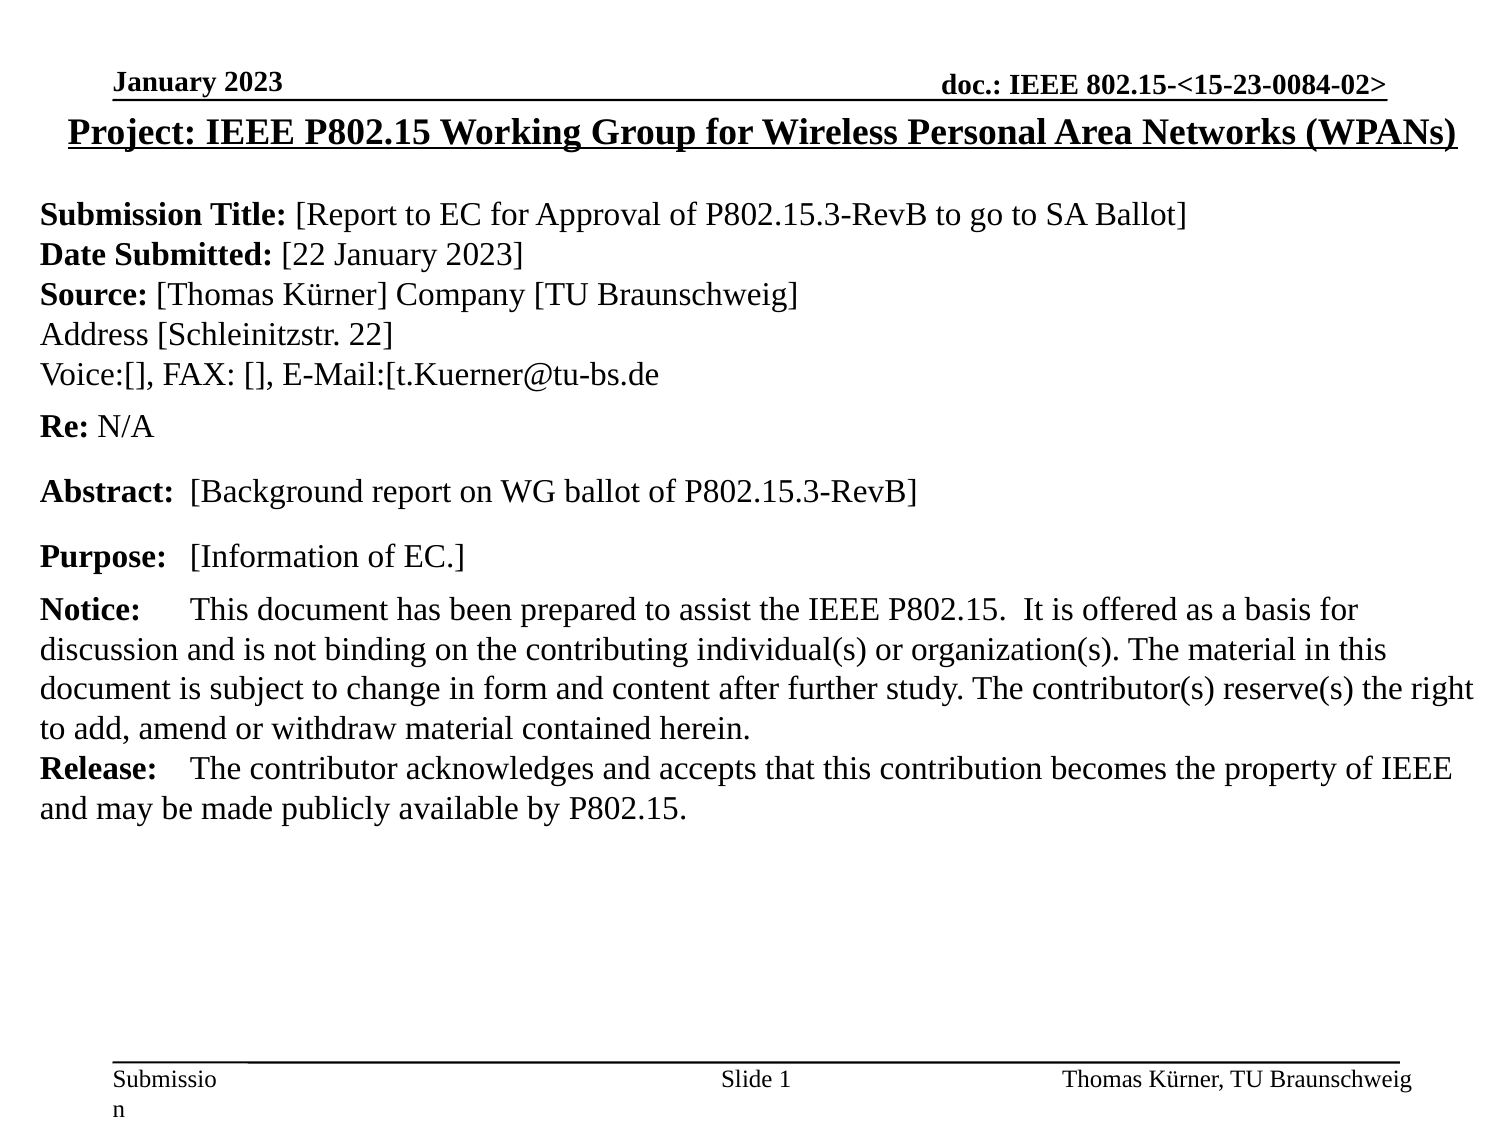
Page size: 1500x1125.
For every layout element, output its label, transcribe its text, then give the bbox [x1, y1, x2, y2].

footer Thomas Kürner, TU Braunschweig [900, 1062, 1413, 1093]
text_box Project: IEEE P802.15 Working Group for Wireless Personal Area Networks (WPANs) Submission Title: [Report to EC for Approval of P802.15.3-RevB to go to SA Ballot] Date Submitted: [22 January 2023] Source: [Thomas Kürner] Company [TU Braunschweig] Address [Schleinitzstr. 22] Voice:[], FAX: [], E-Mail:[t.Kuerner@tu-bs.de Re: N/A Abstract: [Background report on WG ballot of P802.15.3-RevB] Purpose: [Information of EC.] Notice: This document has been prepared to assist the IEEE P802.15. It is offered as a basis for discussion and is not binding on the contributing individual(s) or organization(s). The material in this document is subject to change in form and content after further study. The contributor(s) reserve(s) the right to add, amend or withdraw material contained herein. Release: The contributor acknowledges and accepts that this contribution becomes the property of IEEE and may be made publicly available by P802.15. [24, 99, 1500, 834]
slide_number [112, 62, 375, 98]
slide_number Slide 1 [712, 1062, 800, 1093]
